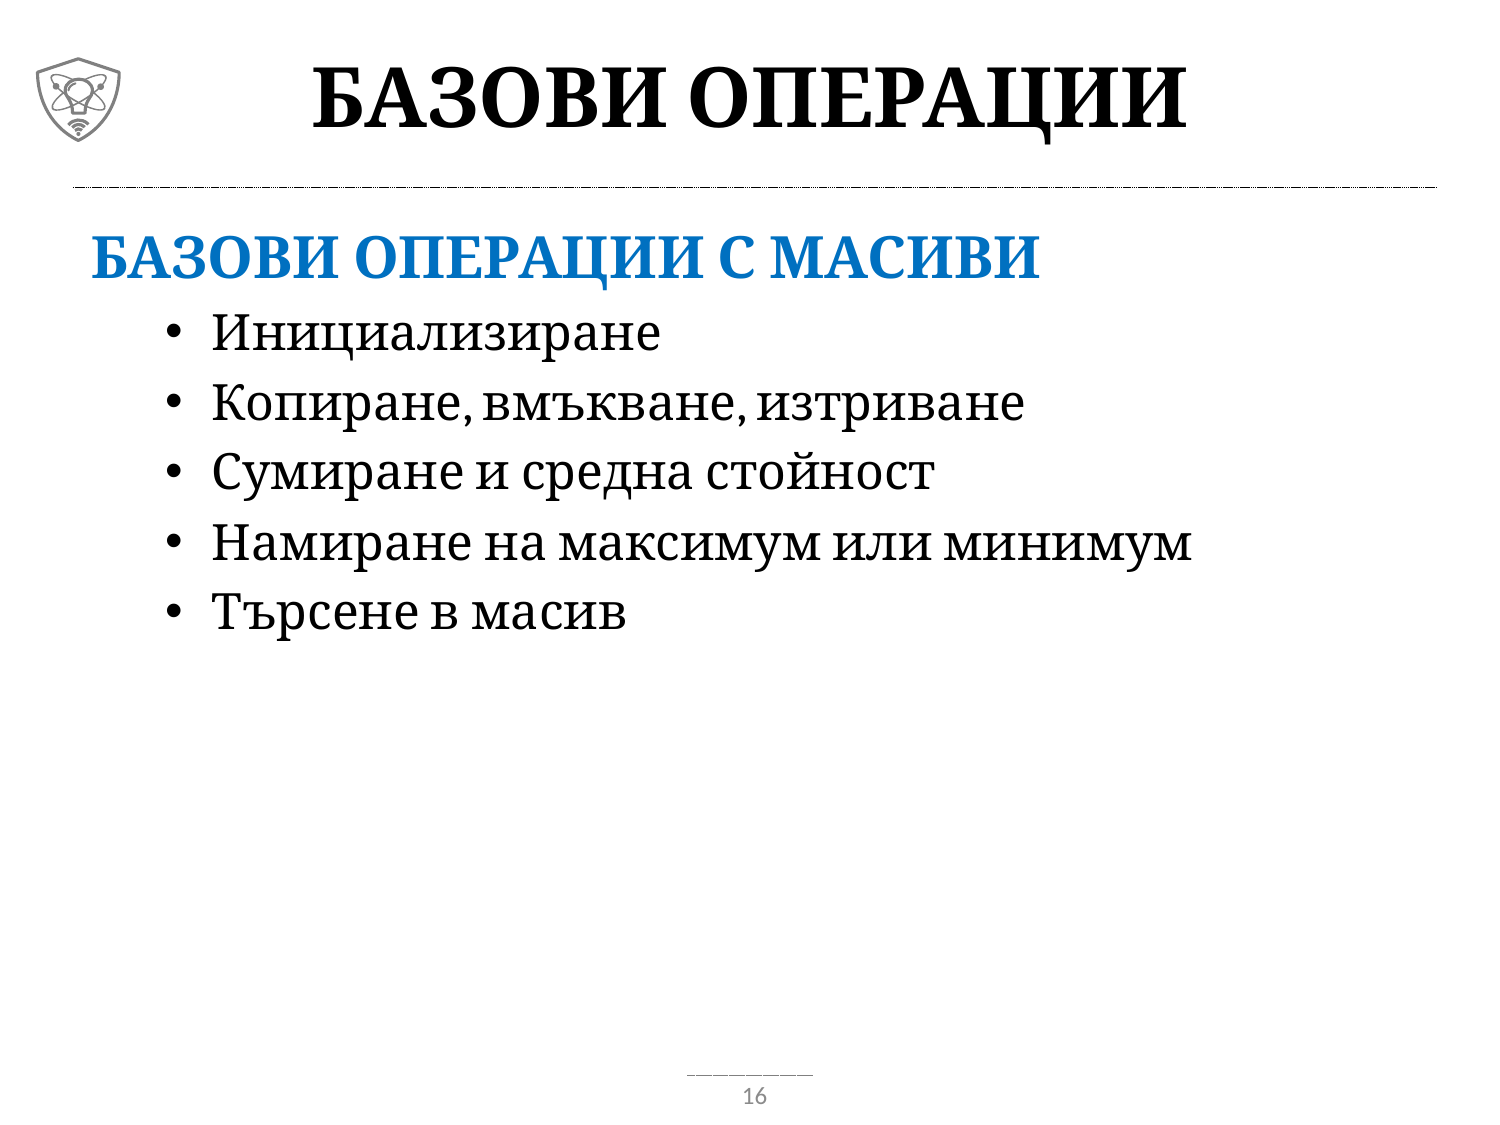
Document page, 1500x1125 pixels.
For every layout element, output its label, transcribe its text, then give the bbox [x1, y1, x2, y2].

title Базови операции [0, 0, 1500, 188]
list Базови операции с масиви Инициализиране Копиране, вмъкване, изтриване Сумиране и средна стойност Намиране на максимум или минимум Търсене в масив [75, 212, 1450, 1063]
slide_number 16 [579, 1065, 930, 1125]
